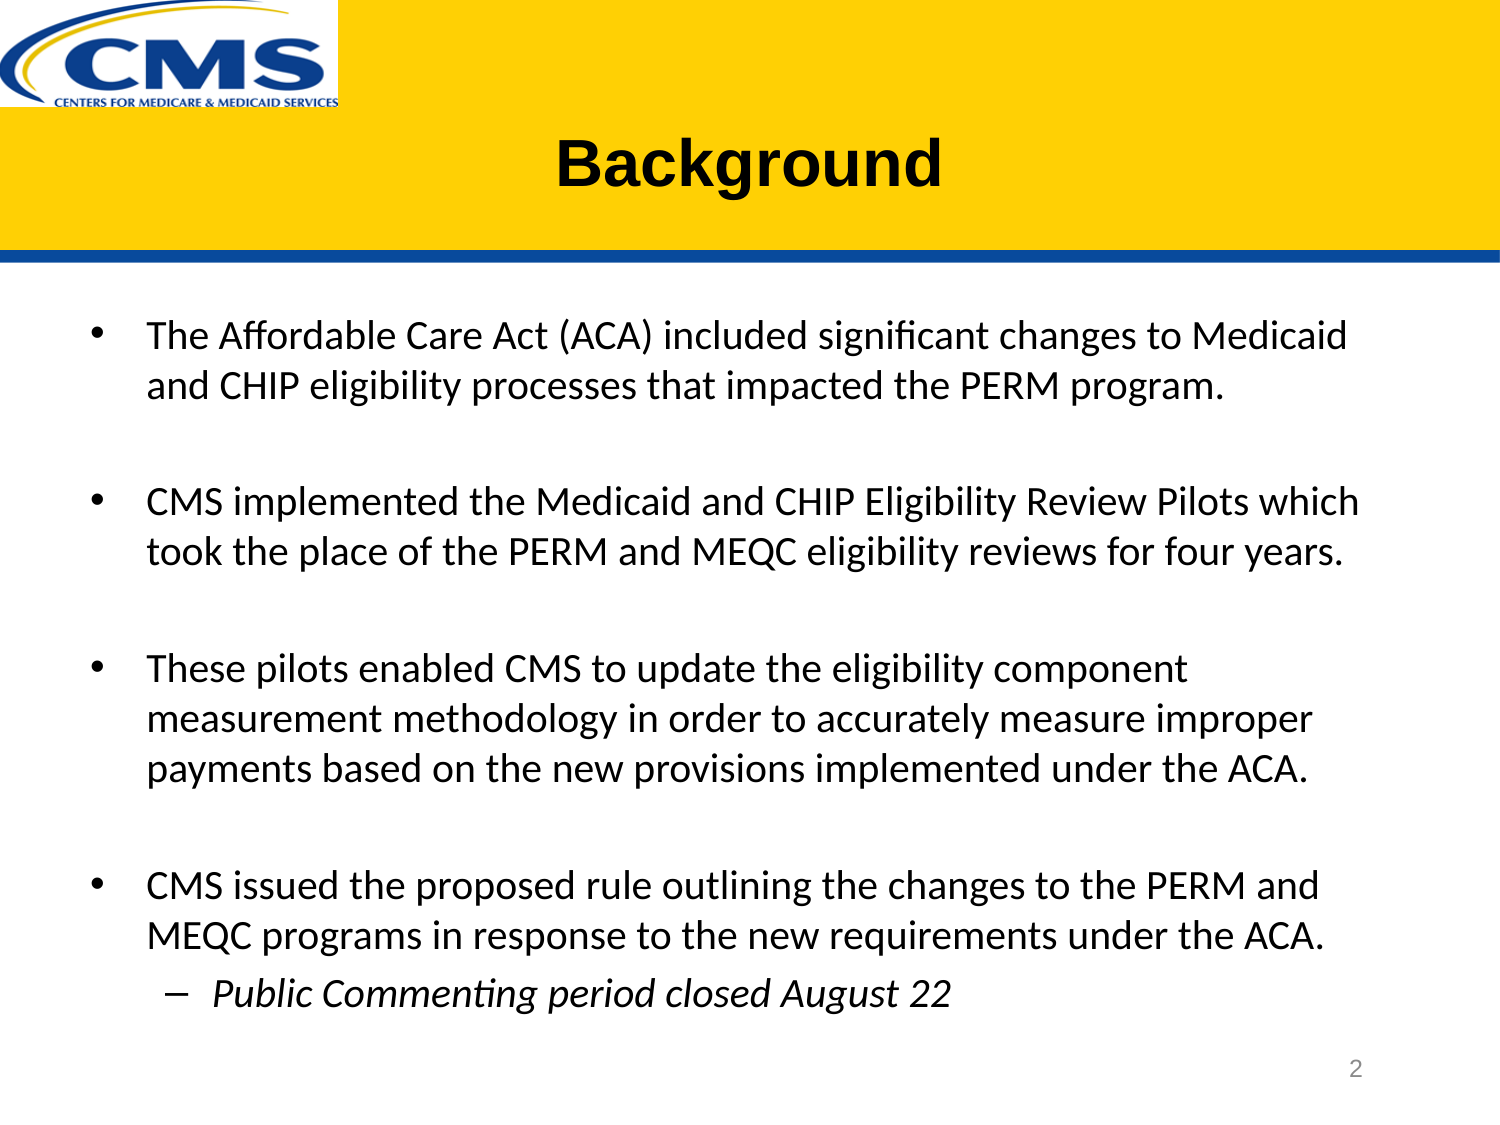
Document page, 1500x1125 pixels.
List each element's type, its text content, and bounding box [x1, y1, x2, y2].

list The Affordable Care Act (ACA) included significant changes to Medicaid and CHIP eligibility processes that impacted the PERM program. CMS implemented the Medicaid and CHIP Eligibility Review Pilots which took the place of the PERM and MEQC eligibility reviews for four years. These pilots enabled CMS to update the eligibility component measurement methodology in order to accurately measure improper payments based on the new provisions implemented under the ACA. CMS issued the proposed rule outlining the changes to the PERM and MEQC programs in response to the new requirements under the ACA. Public Commenting period closed August 22 [75, 299, 1425, 1050]
title Background [0, 0, 1500, 250]
slide_number 2 [1275, 1037, 1438, 1098]
picture [0, 0, 338, 108]
